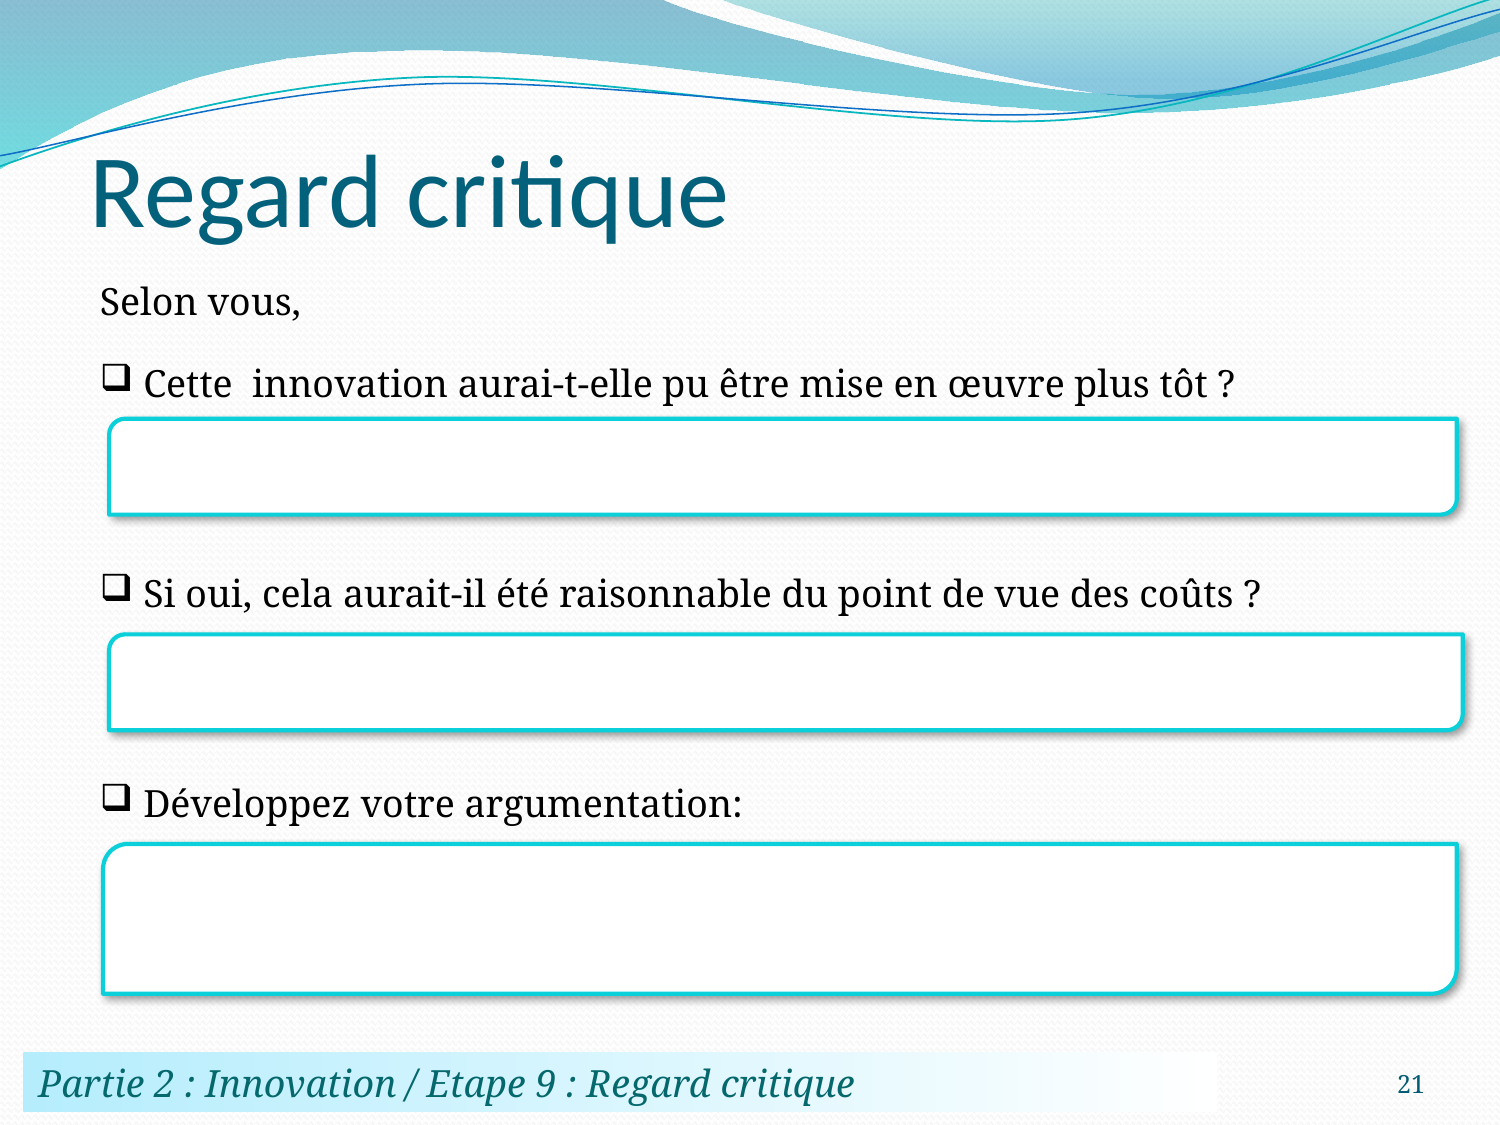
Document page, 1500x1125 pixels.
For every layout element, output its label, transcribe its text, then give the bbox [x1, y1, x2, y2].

text_box [107, 416, 1459, 517]
slide_number 21 [1299, 1042, 1425, 1103]
text_box Selon vous, [85, 270, 1457, 331]
text_box Cette innovation aurai-t-elle pu être mise en œuvre plus tôt ? Si oui, cela aurait-il été raisonnable du point de vue des coûts ? Développez votre argumentation: [85, 352, 1457, 833]
text_box [106, 632, 1465, 733]
text_box Regard critique [74, 115, 1438, 303]
text_box [100, 841, 1459, 996]
text_box Partie 2 : Innovation / Etape 9 : Regard critique [21, 1051, 1219, 1114]
